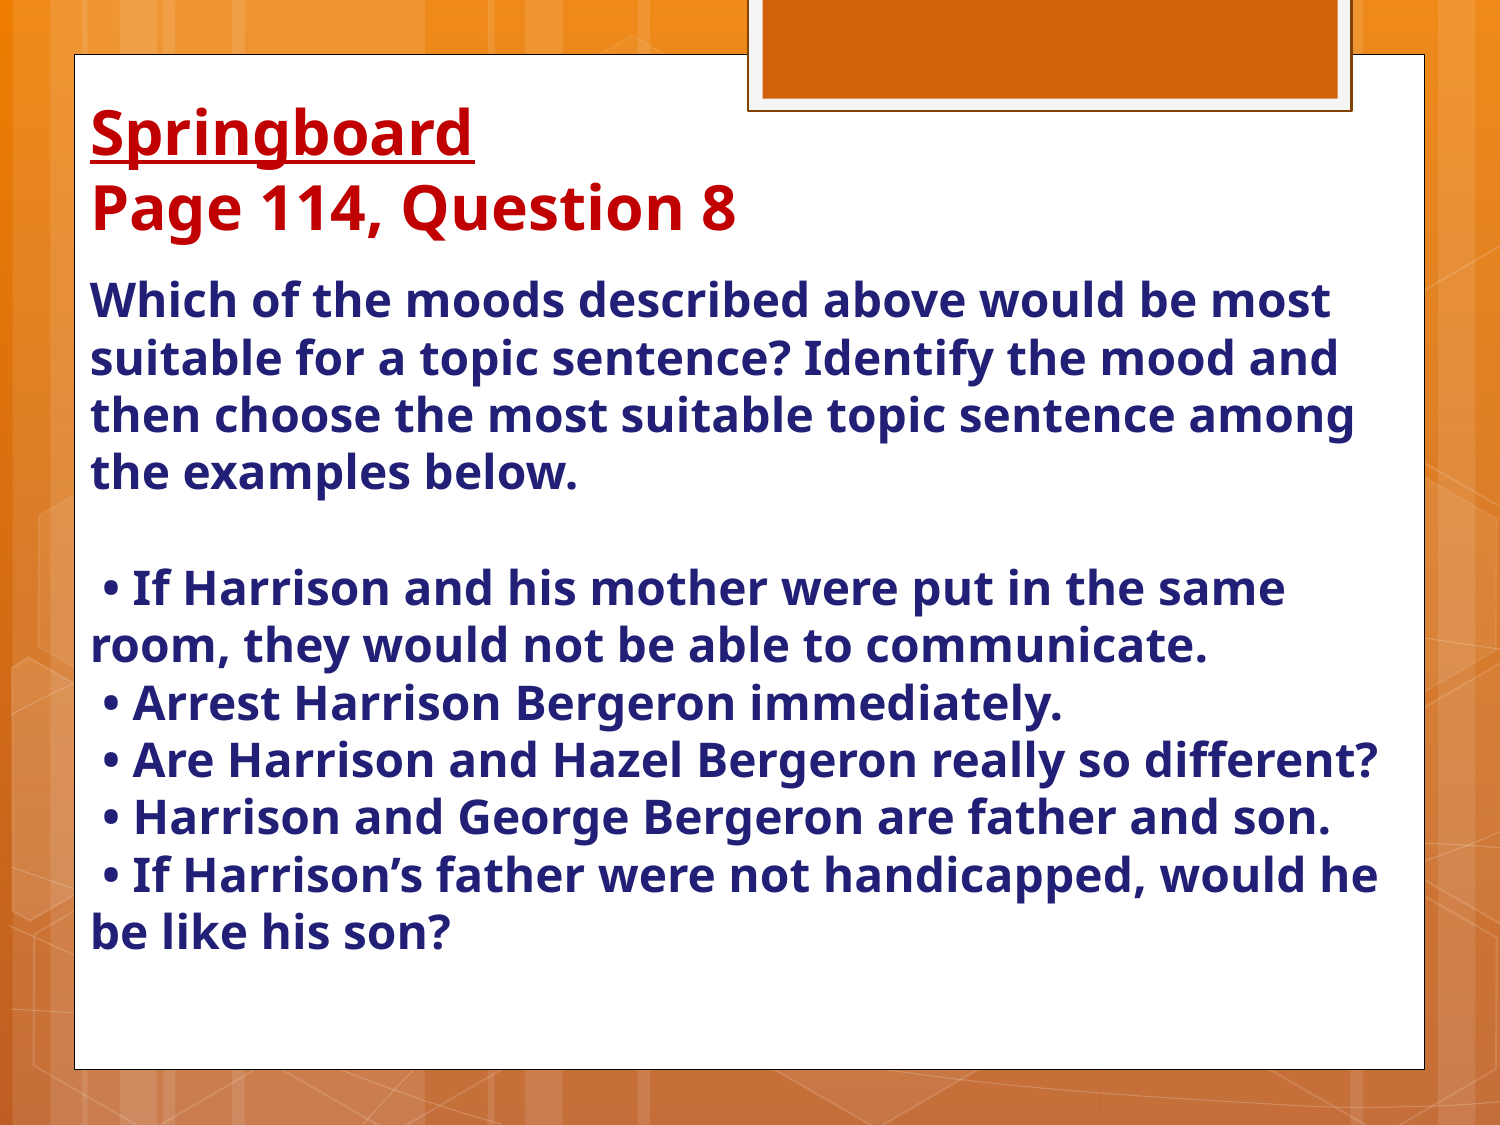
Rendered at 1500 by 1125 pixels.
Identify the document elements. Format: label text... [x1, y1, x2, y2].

text_box Which of the moods described above would be most suitable for a topic sentence? Identify the mood and then choose the most suitable topic sentence among the examples below. • If Harrison and his mother were put in the same room, they would not be able to communicate. • Arrest Harrison Bergeron immediately. • Are Harrison and Hazel Bergeron really so different? • Harrison and George Bergeron are father and son. • If Harrison’s father were not handicapped, would he be like his son? [74, 262, 1425, 967]
title Springboard Page 114, Question 8 [75, 62, 1425, 250]
